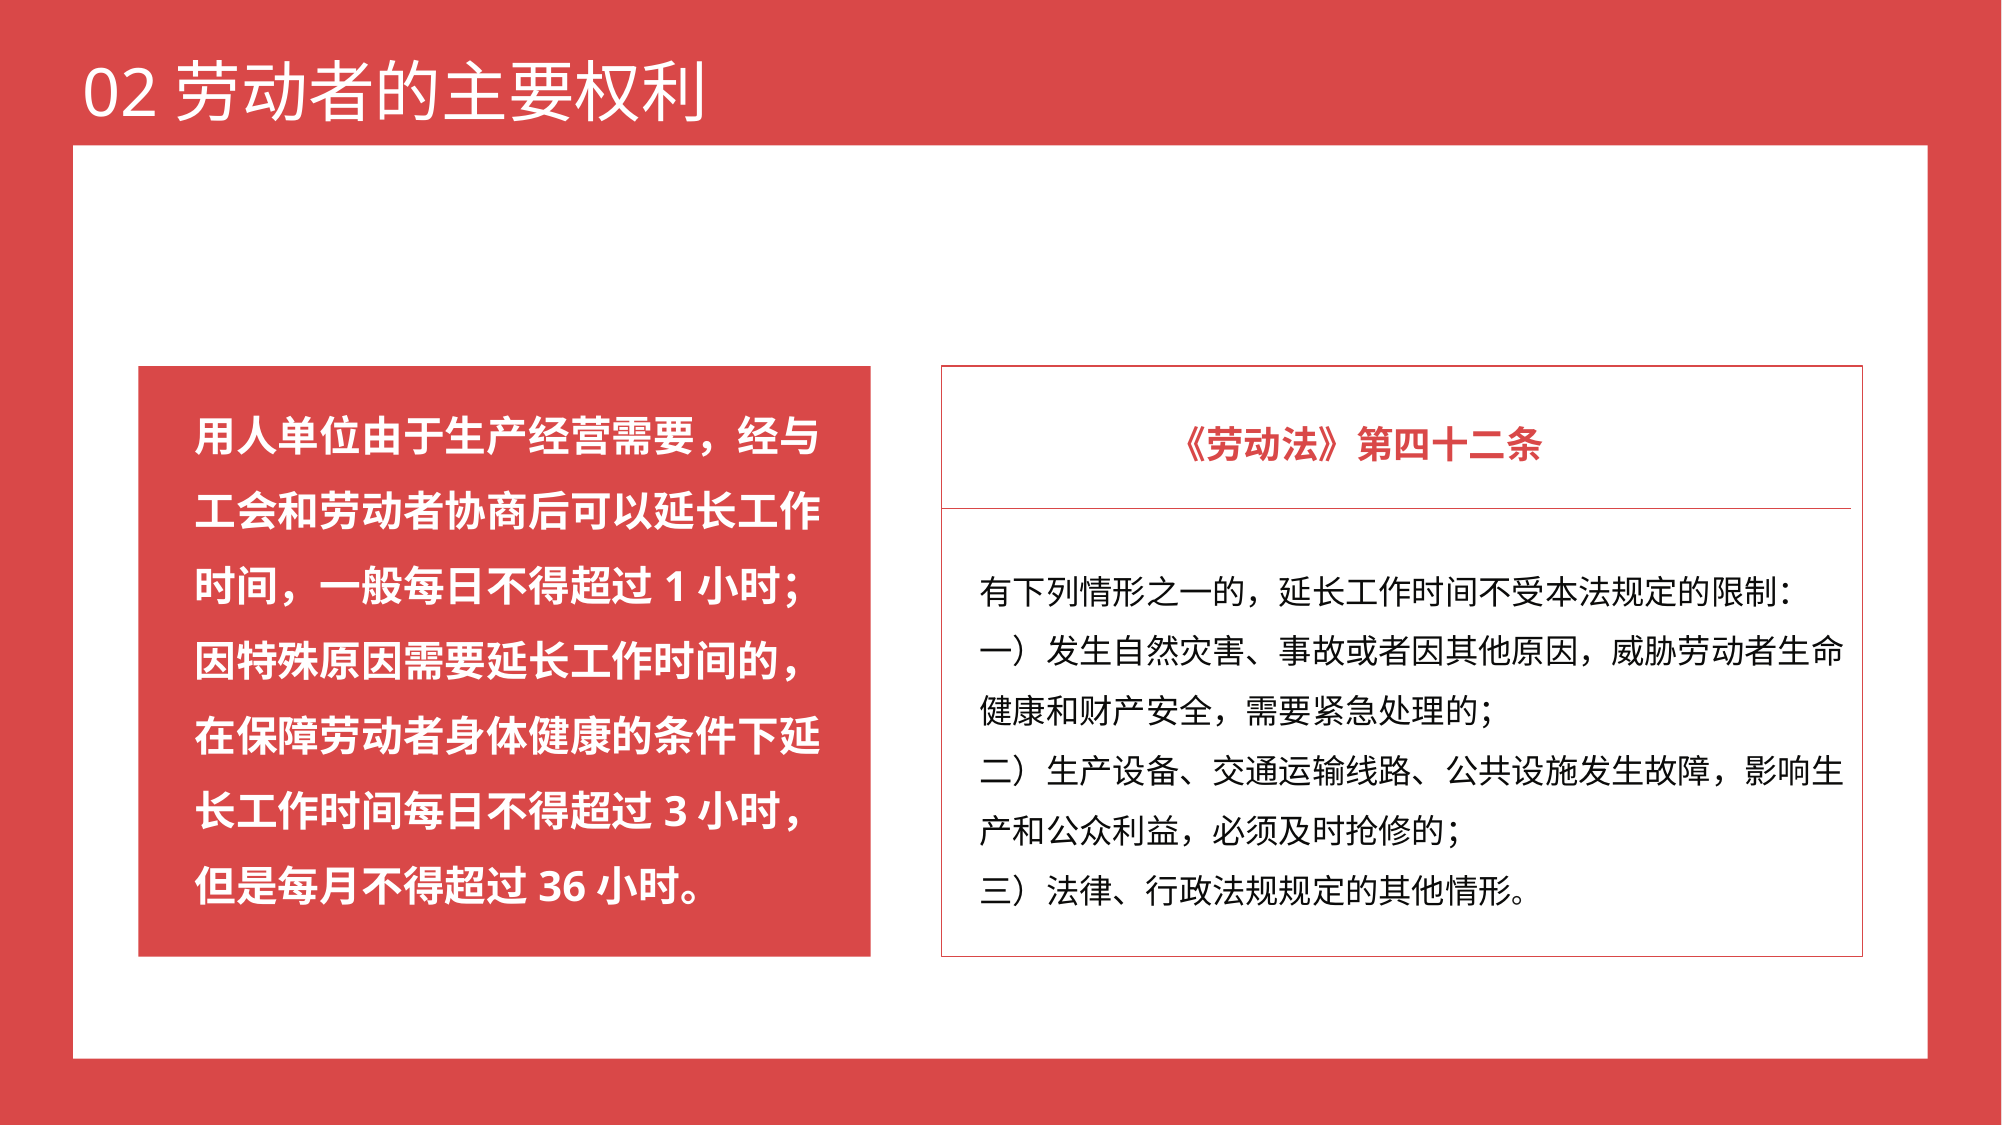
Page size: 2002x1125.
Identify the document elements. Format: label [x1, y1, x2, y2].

text_box [138, 365, 871, 957]
text_box [941, 365, 1874, 957]
